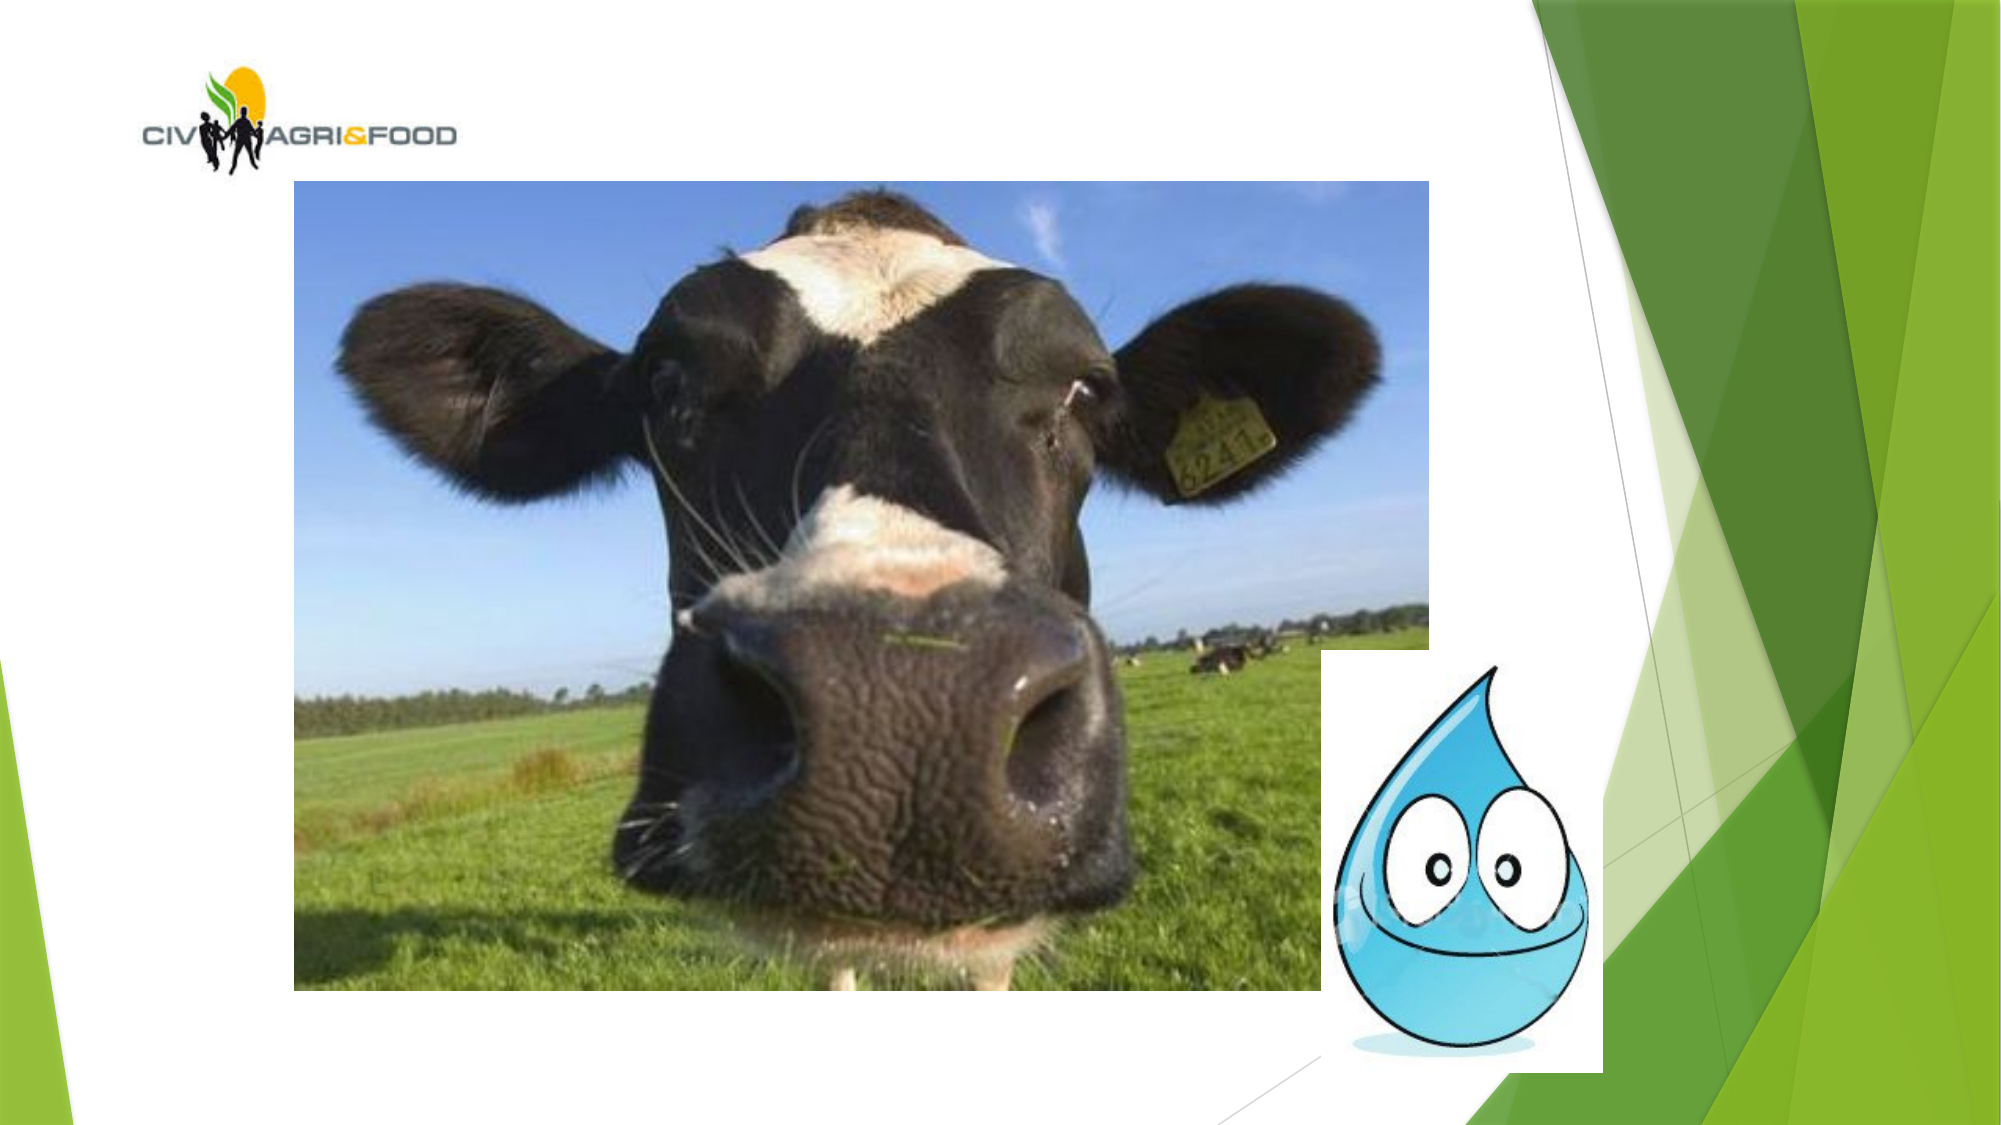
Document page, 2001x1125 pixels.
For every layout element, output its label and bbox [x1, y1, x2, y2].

picture [137, 59, 1603, 1074]
